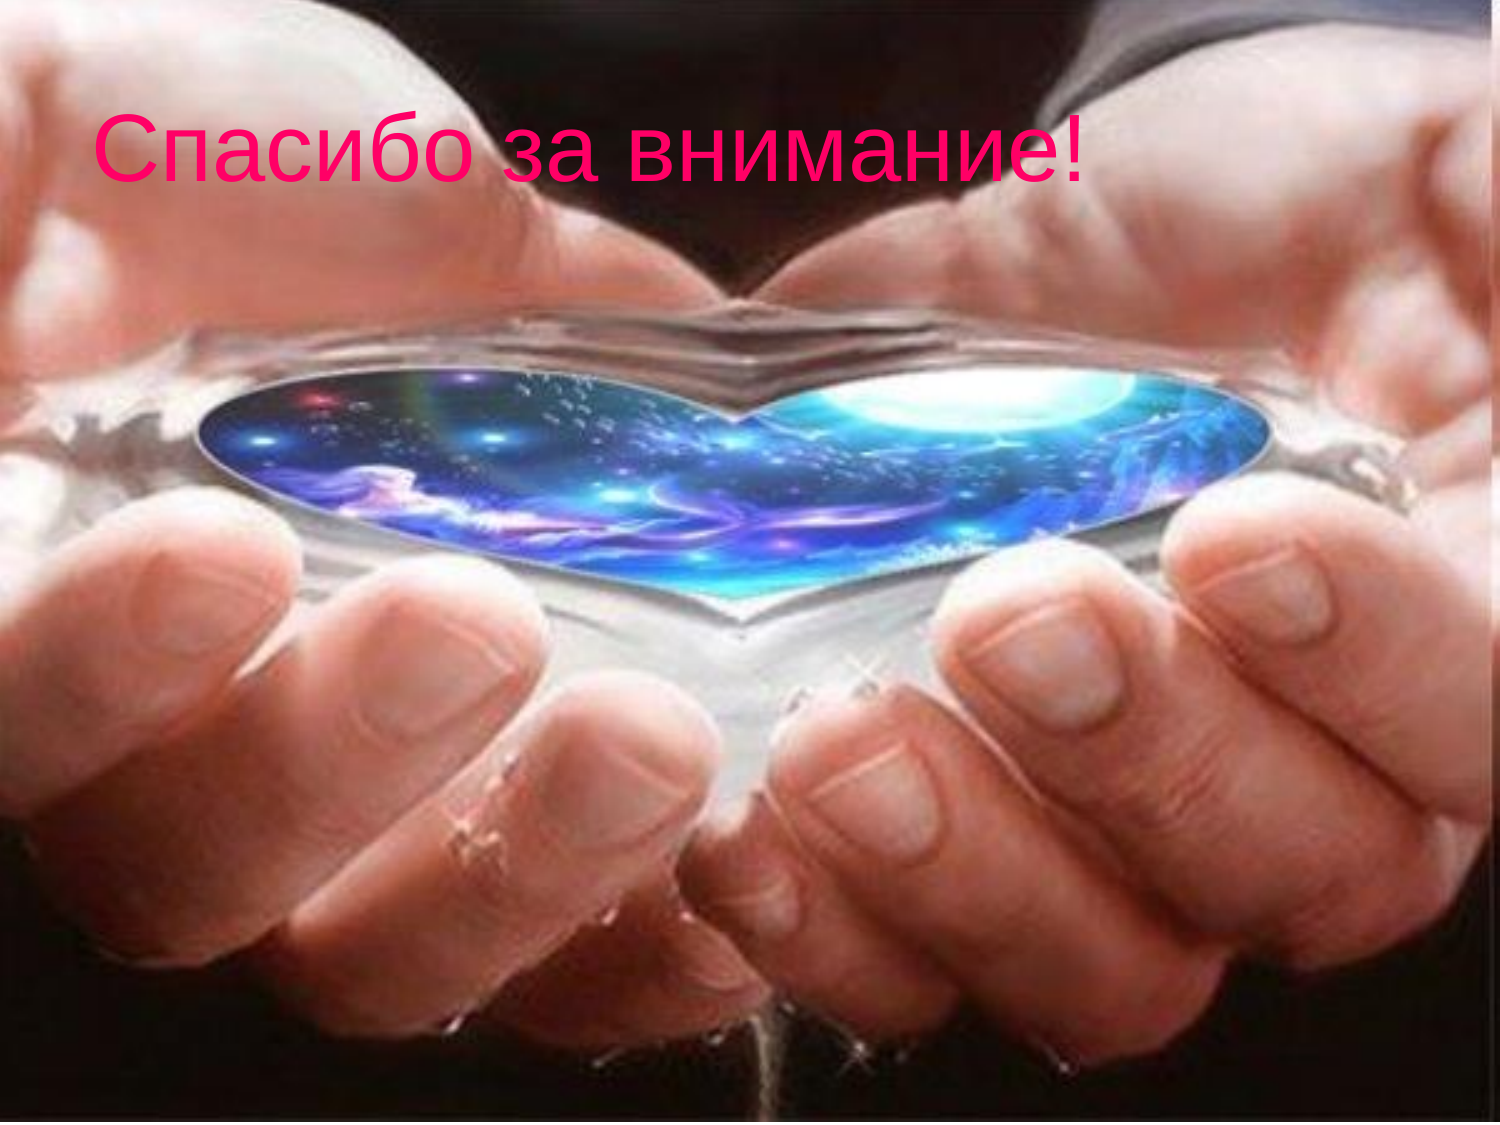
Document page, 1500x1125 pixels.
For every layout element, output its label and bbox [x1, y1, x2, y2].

list [0, 0, 1500, 1122]
